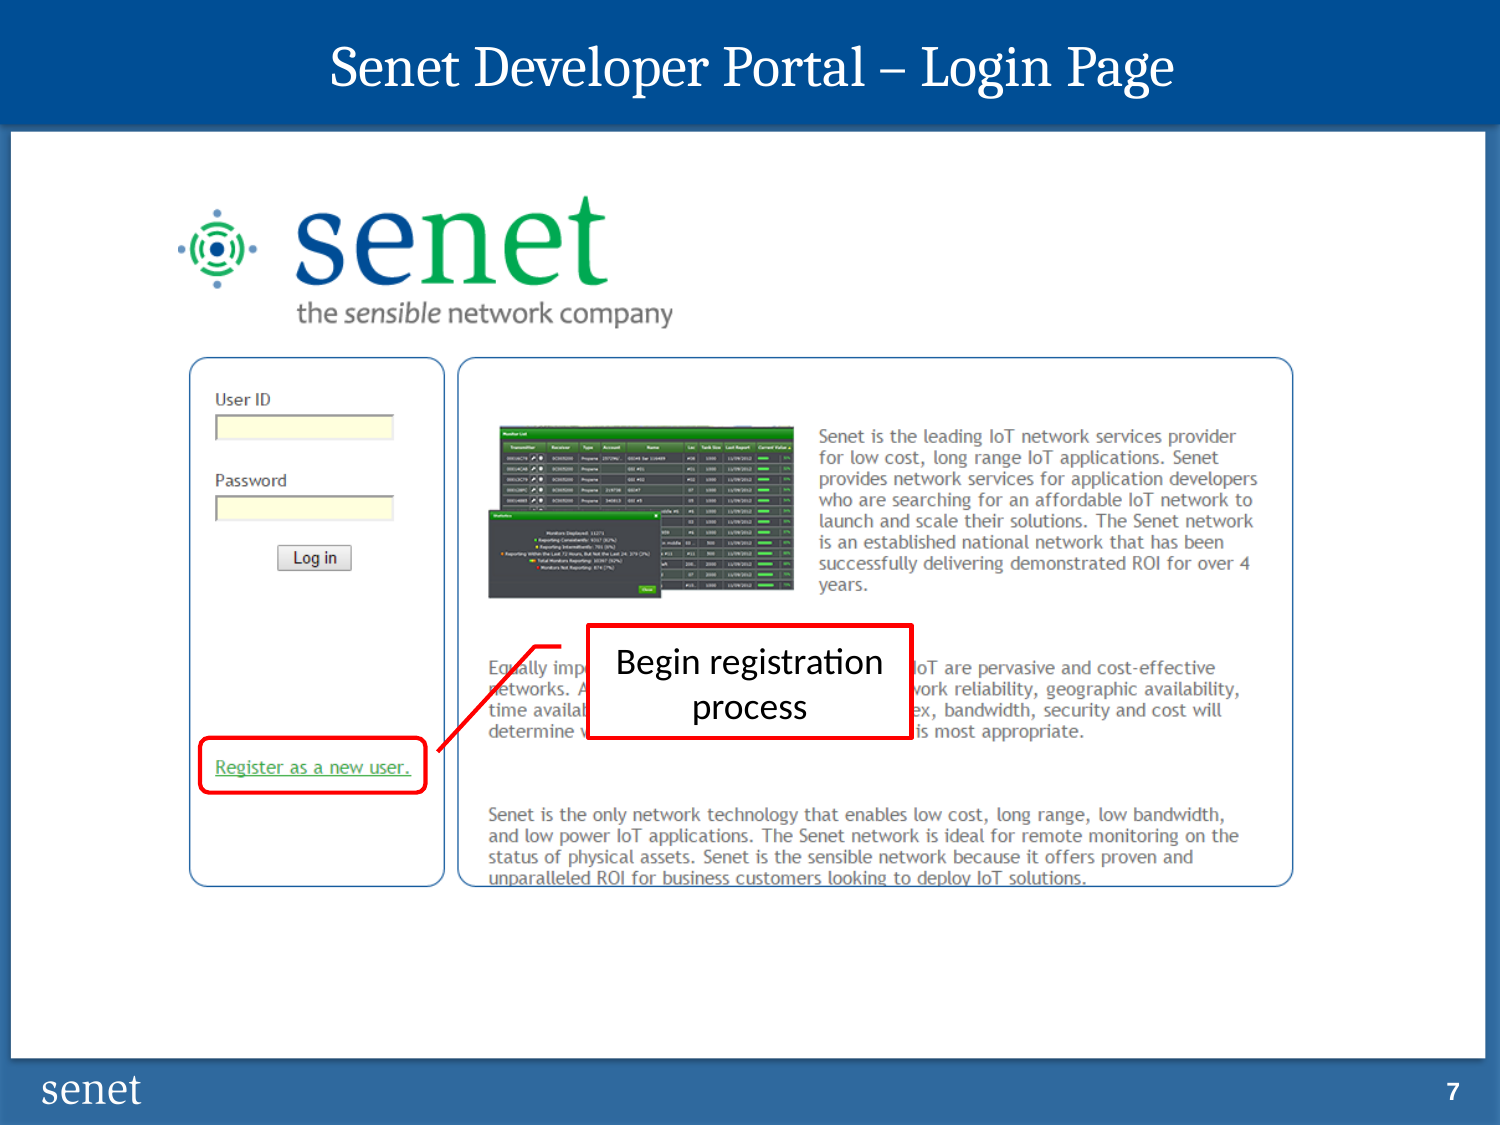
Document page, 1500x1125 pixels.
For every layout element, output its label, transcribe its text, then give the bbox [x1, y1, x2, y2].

slide_number 7 [1266, 1067, 1476, 1122]
title Senet Developer Portal – Login Page [15, 3, 1492, 122]
picture [34, 1066, 142, 1115]
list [178, 173, 1322, 917]
